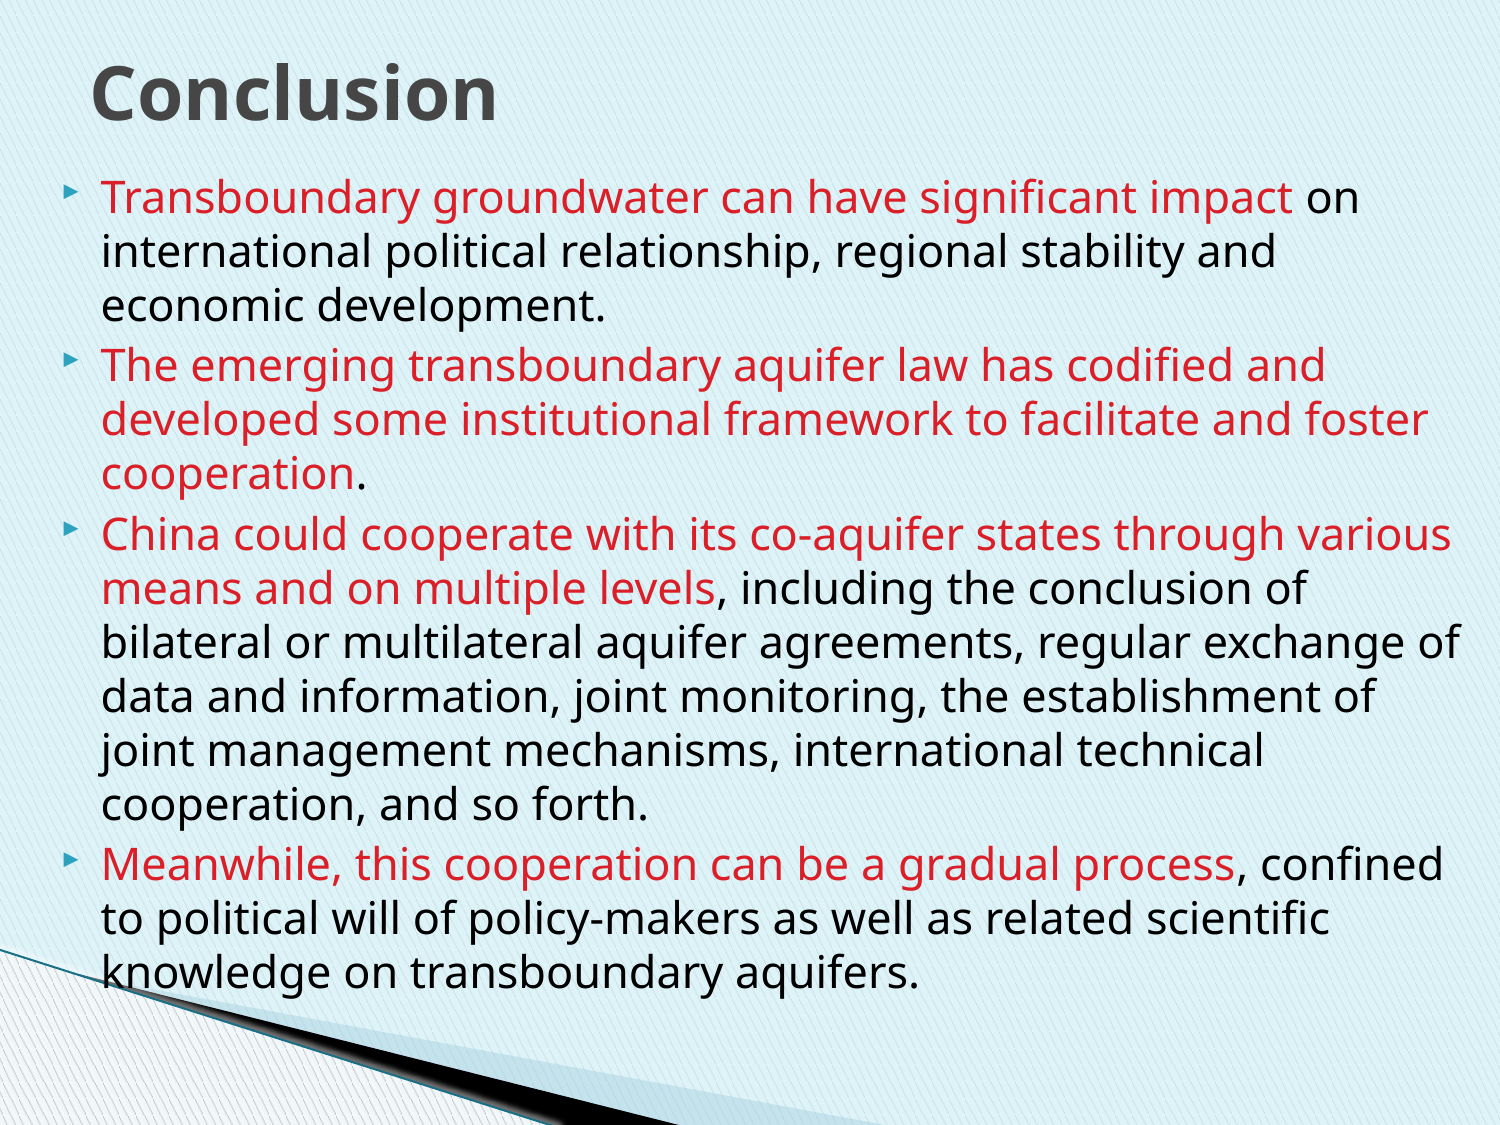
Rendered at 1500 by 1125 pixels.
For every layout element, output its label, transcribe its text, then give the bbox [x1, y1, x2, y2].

title Conclusion [75, 19, 1425, 161]
list Transboundary groundwater can have significant impact on international political relationship, regional stability and economic development. The emerging transboundary aquifer law has codified and developed some institutional framework to facilitate and foster cooperation. China could cooperate with its co-aquifer states through various means and on multiple levels, including the conclusion of bilateral or multilateral aquifer agreements, regular exchange of data and information, joint monitoring, the establishment of joint management mechanisms, international technical cooperation, and so forth. Meanwhile, this cooperation can be a gradual process, confined to political will of policy-makers as well as related scientific knowledge on transboundary aquifers. [29, 160, 1483, 1012]
